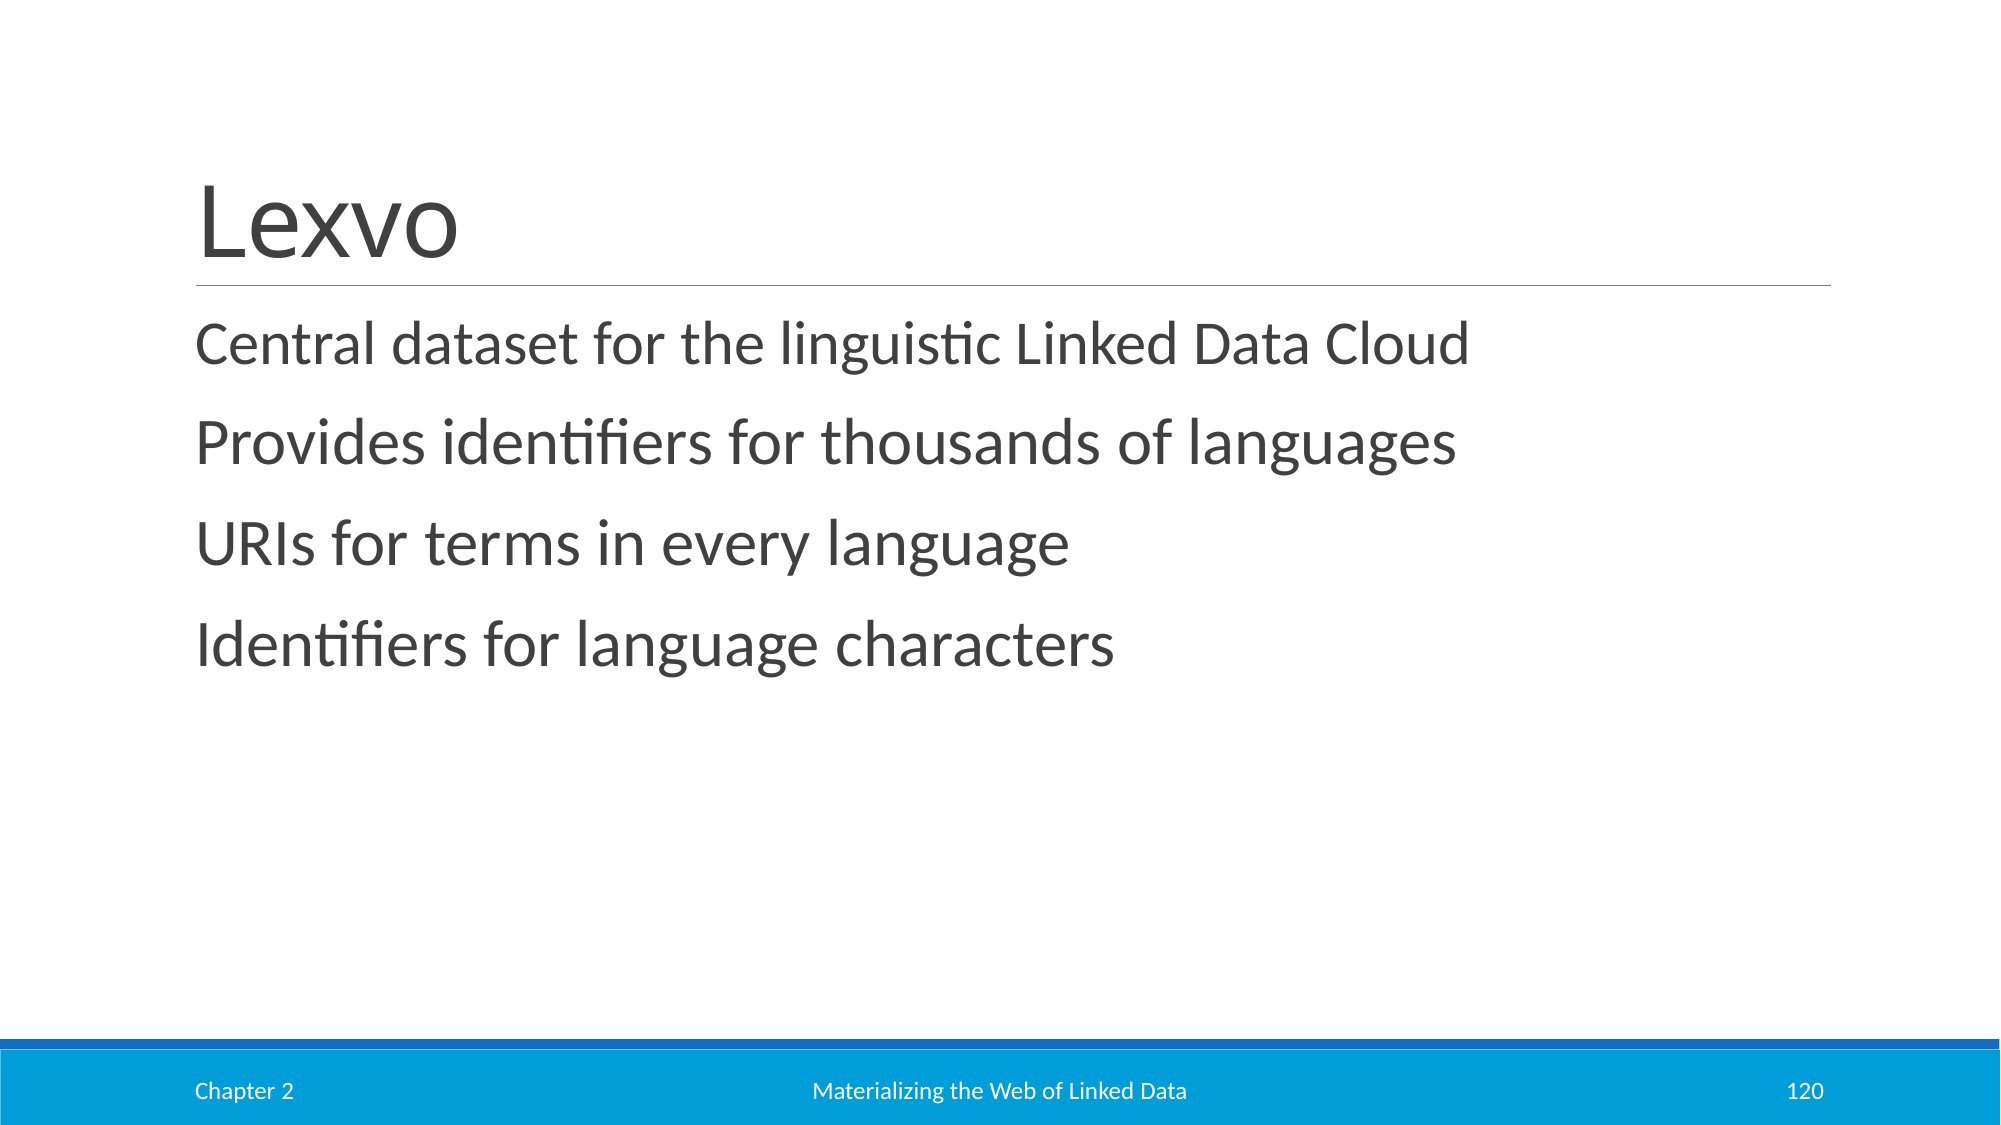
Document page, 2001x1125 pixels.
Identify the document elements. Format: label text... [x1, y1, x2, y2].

list Central dataset for the linguistic Linked Data Cloud Provides identifiers for thousands of languages URIs for terms in every language Identifiers for language characters [180, 302, 1830, 963]
slide_number 120 [1624, 1059, 1840, 1120]
title Lexvo [180, 47, 1830, 285]
slide_number Chapter 2 [180, 1059, 586, 1120]
footer Materializing the Web of Linked Data [604, 1059, 1396, 1120]
